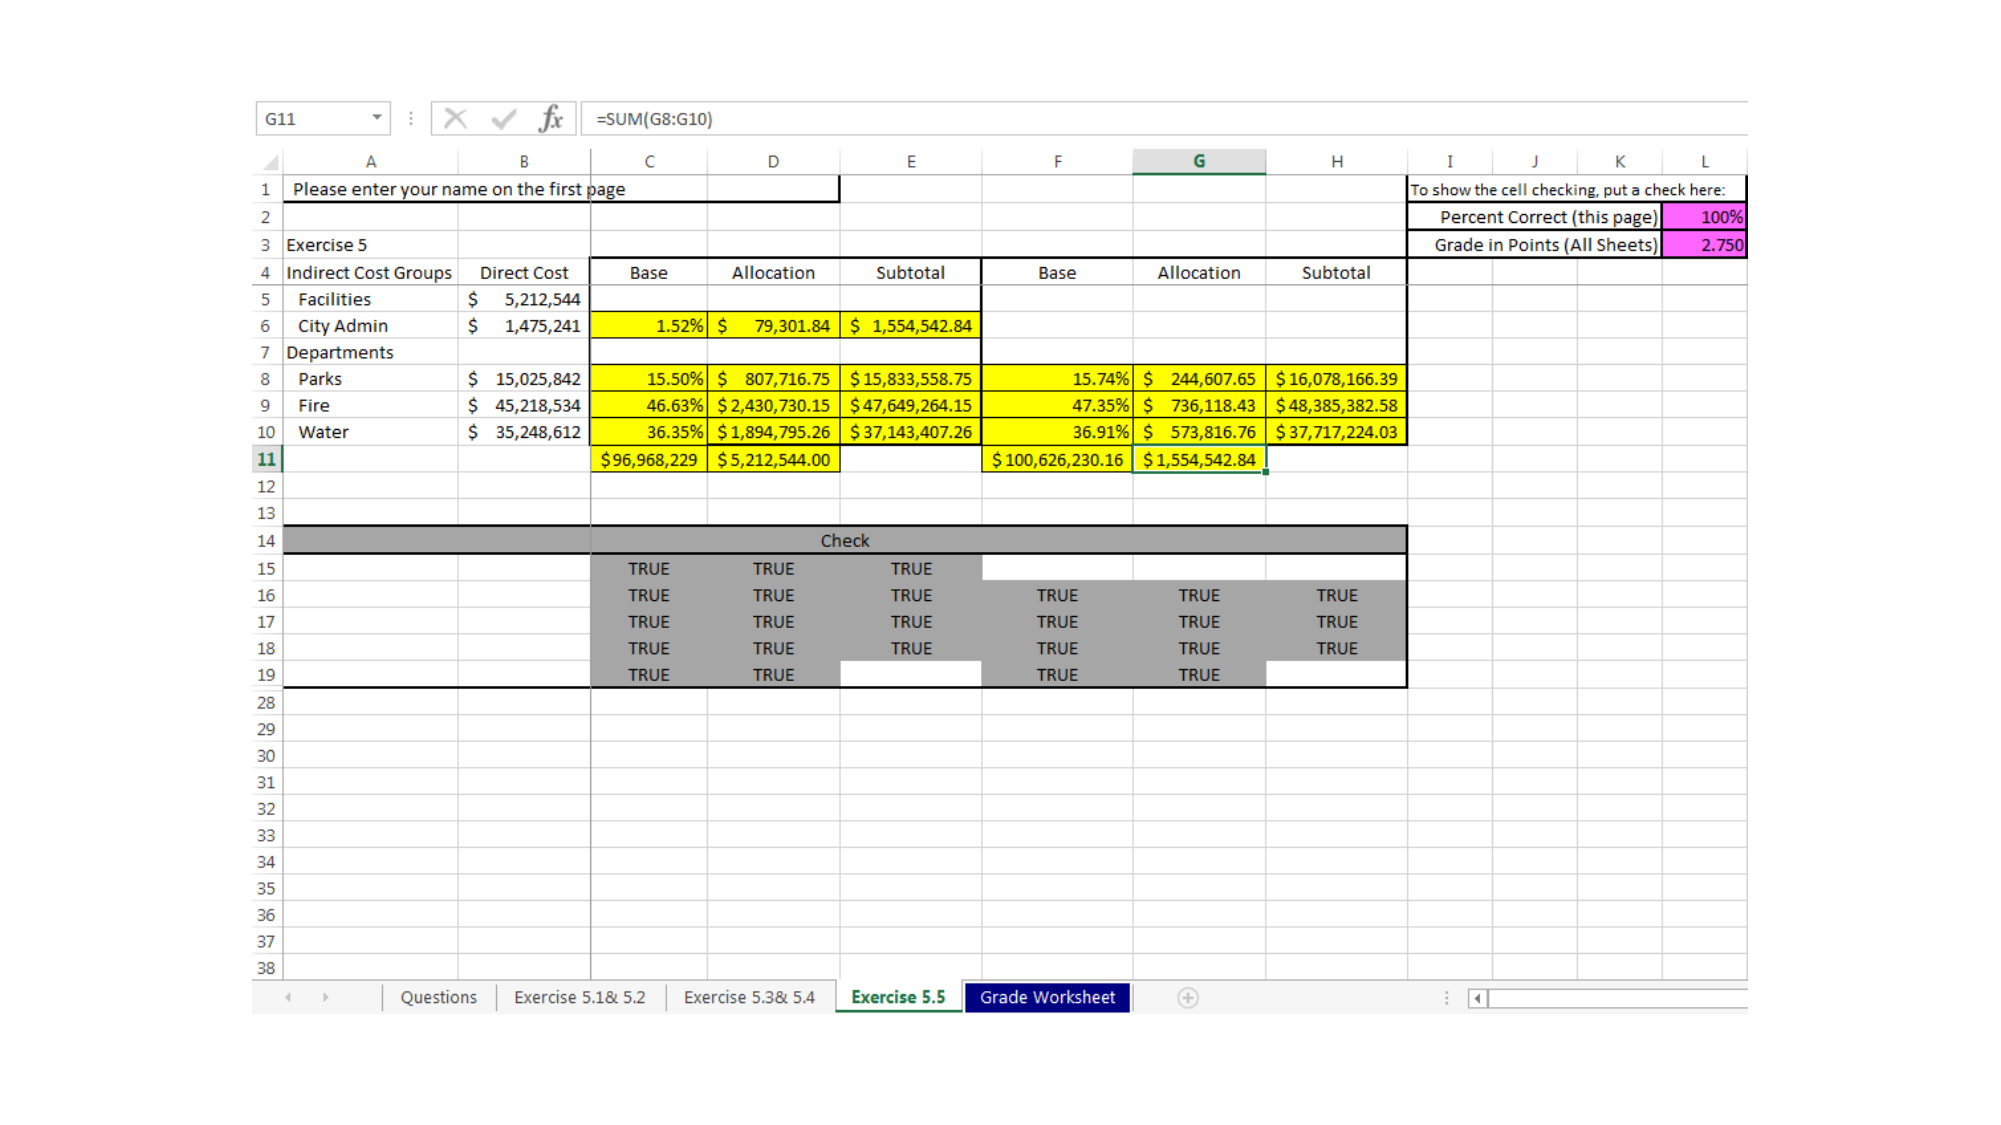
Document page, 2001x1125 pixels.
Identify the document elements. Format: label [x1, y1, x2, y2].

list [252, 88, 1748, 1014]
